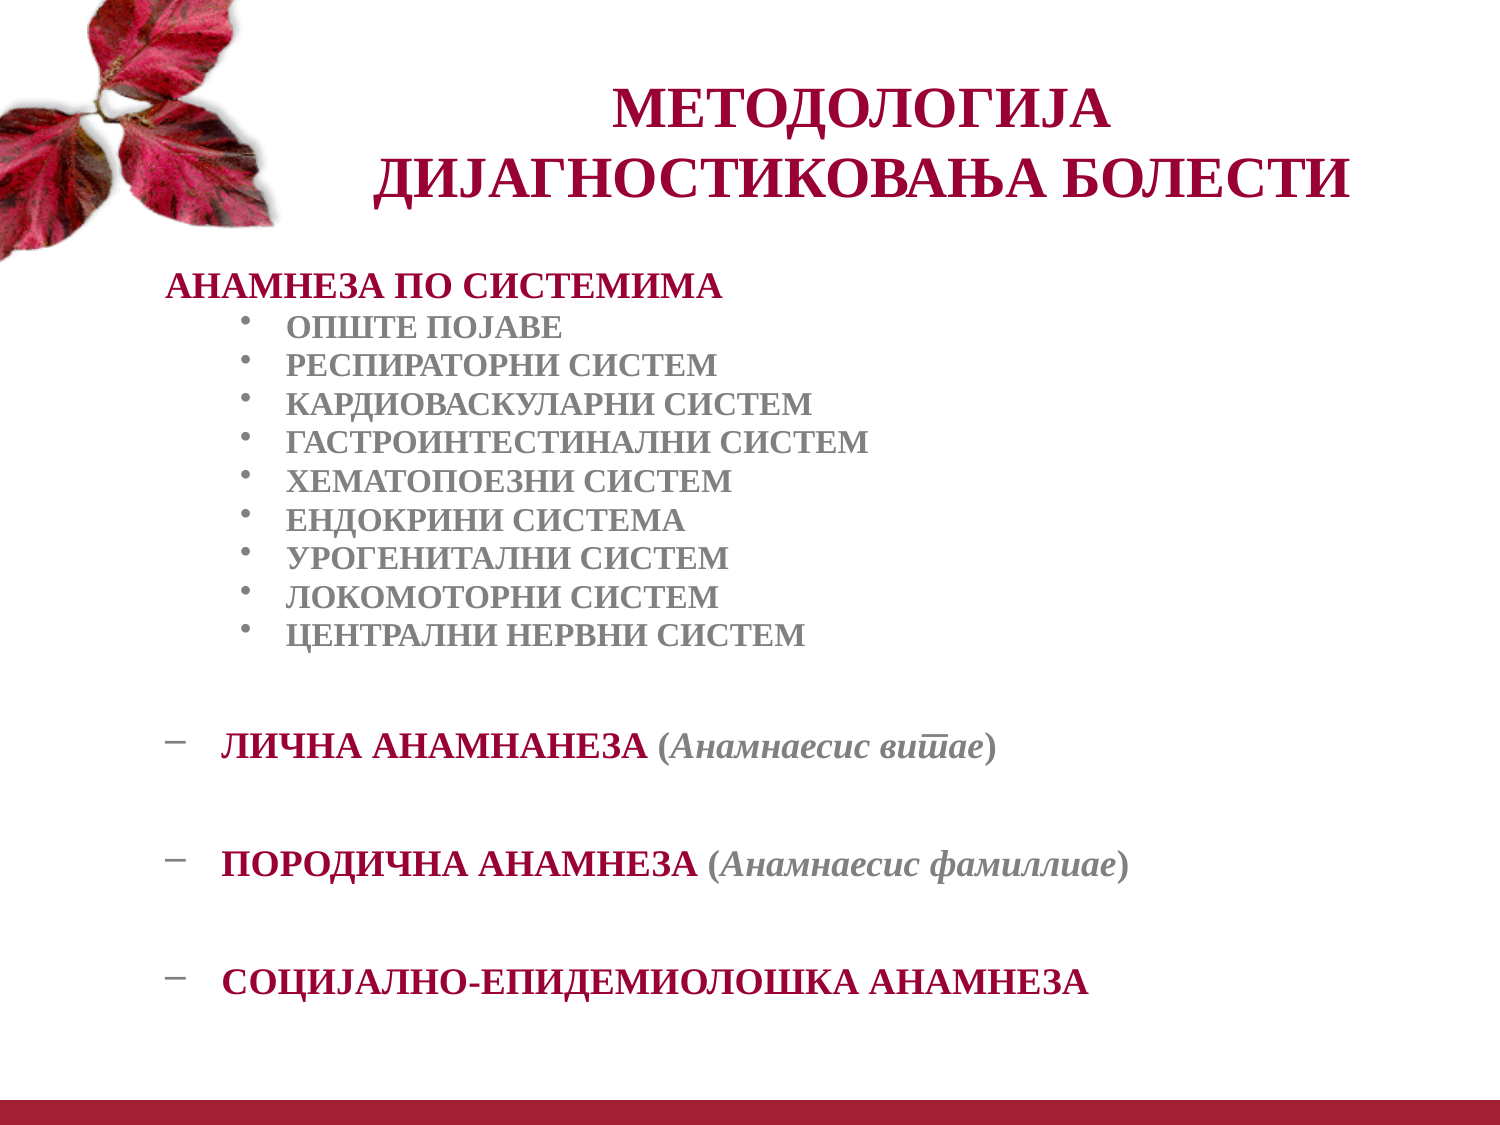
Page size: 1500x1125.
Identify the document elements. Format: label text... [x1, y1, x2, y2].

picture [0, 0, 295, 273]
list АНАМНЕЗА ПО СИСТЕМИМА ОПШТЕ ПОЈАВЕ РЕСПИРАТОРНИ СИСТЕМ КАРДИОВАСКУЛАРНИ СИСТЕМ ГАСТРОИНТЕСТИНАЛНИ СИСТЕМ ХЕМАТОПОЕЗНИ СИСТЕМ ЕНДОКРИНИ СИСТЕМА УРОГЕНИТАЛНИ СИСТЕМ ЛОКОМОТОРНИ СИСТЕМ ЦЕНТРАЛНИ НЕРВНИ СИСТЕМ ЛИЧНА АНАМНАНЕЗА (Анамнаесис витае) ПОРОДИЧНА АНАМНЕЗА (Анамнаесис фамиллиае) СОЦИЈАЛНО-ЕПИДЕМИОЛОШКА АНАМНЕЗА [74, 262, 1426, 1006]
title МЕТОДОЛОГИЈА ДИЈАГНОСТИКОВАЊА БОЛЕСТИ [289, 44, 1436, 233]
